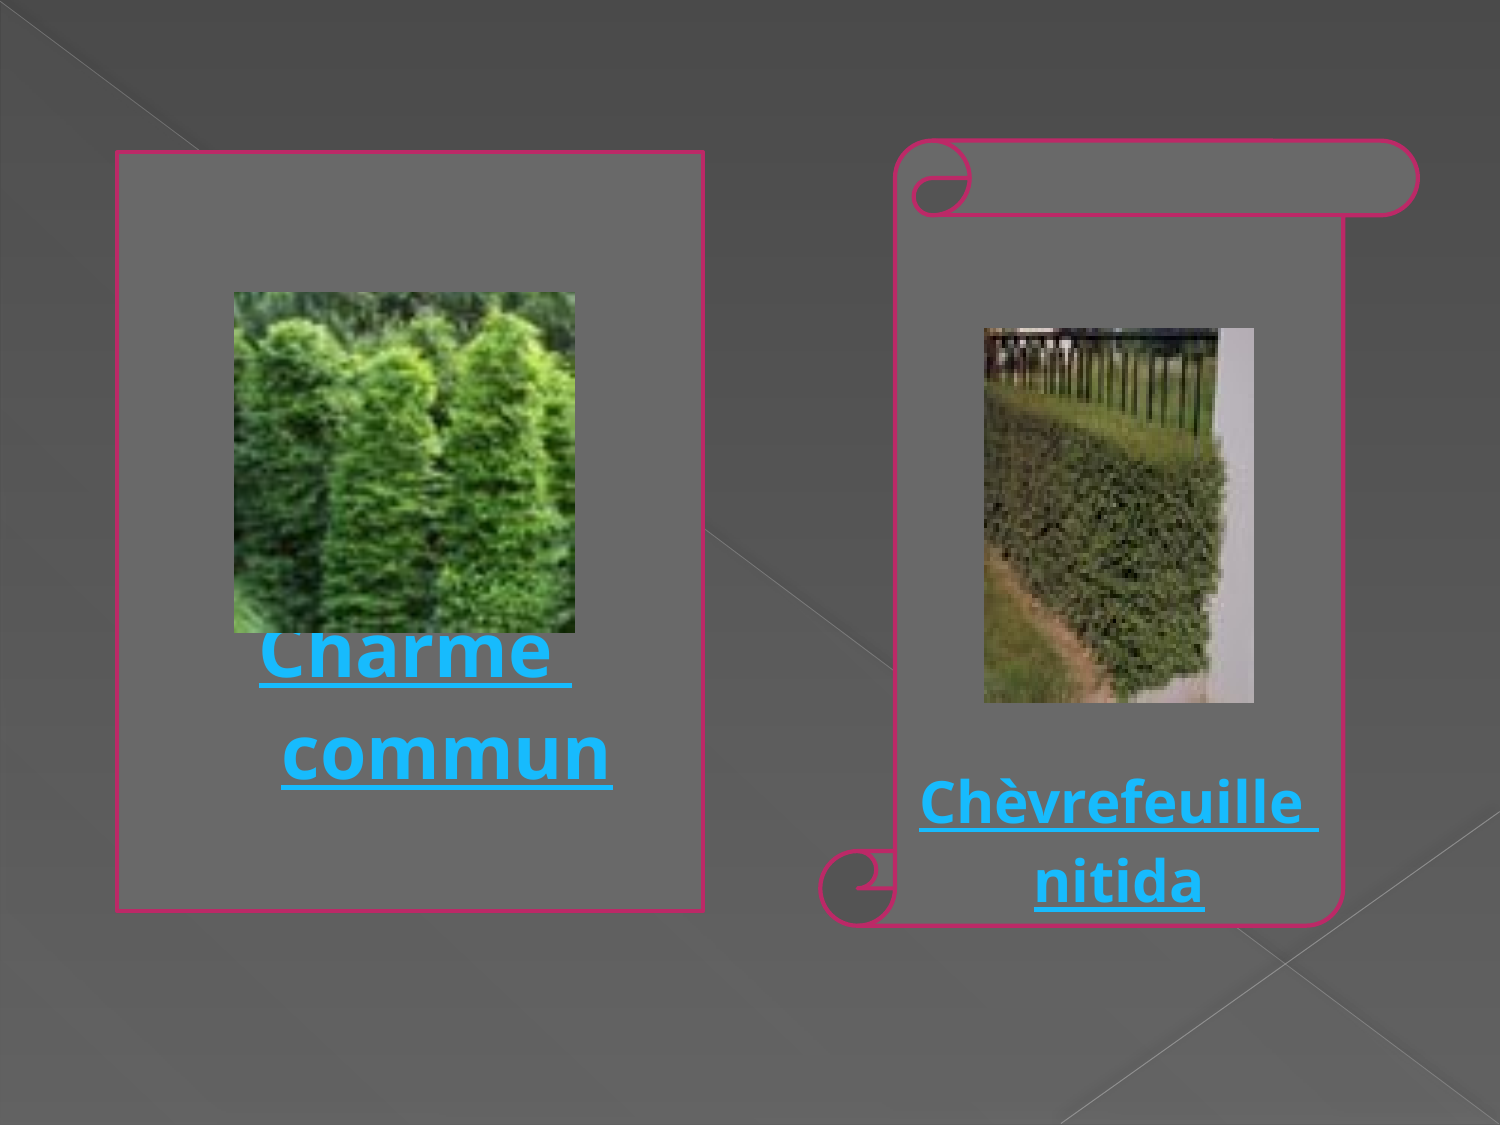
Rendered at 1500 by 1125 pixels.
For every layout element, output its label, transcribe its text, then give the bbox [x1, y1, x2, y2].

picture [234, 292, 575, 634]
list Charme commun [115, 150, 705, 913]
picture [984, 327, 1255, 704]
text_box Chèvrefeuille nitida [818, 138, 1421, 928]
